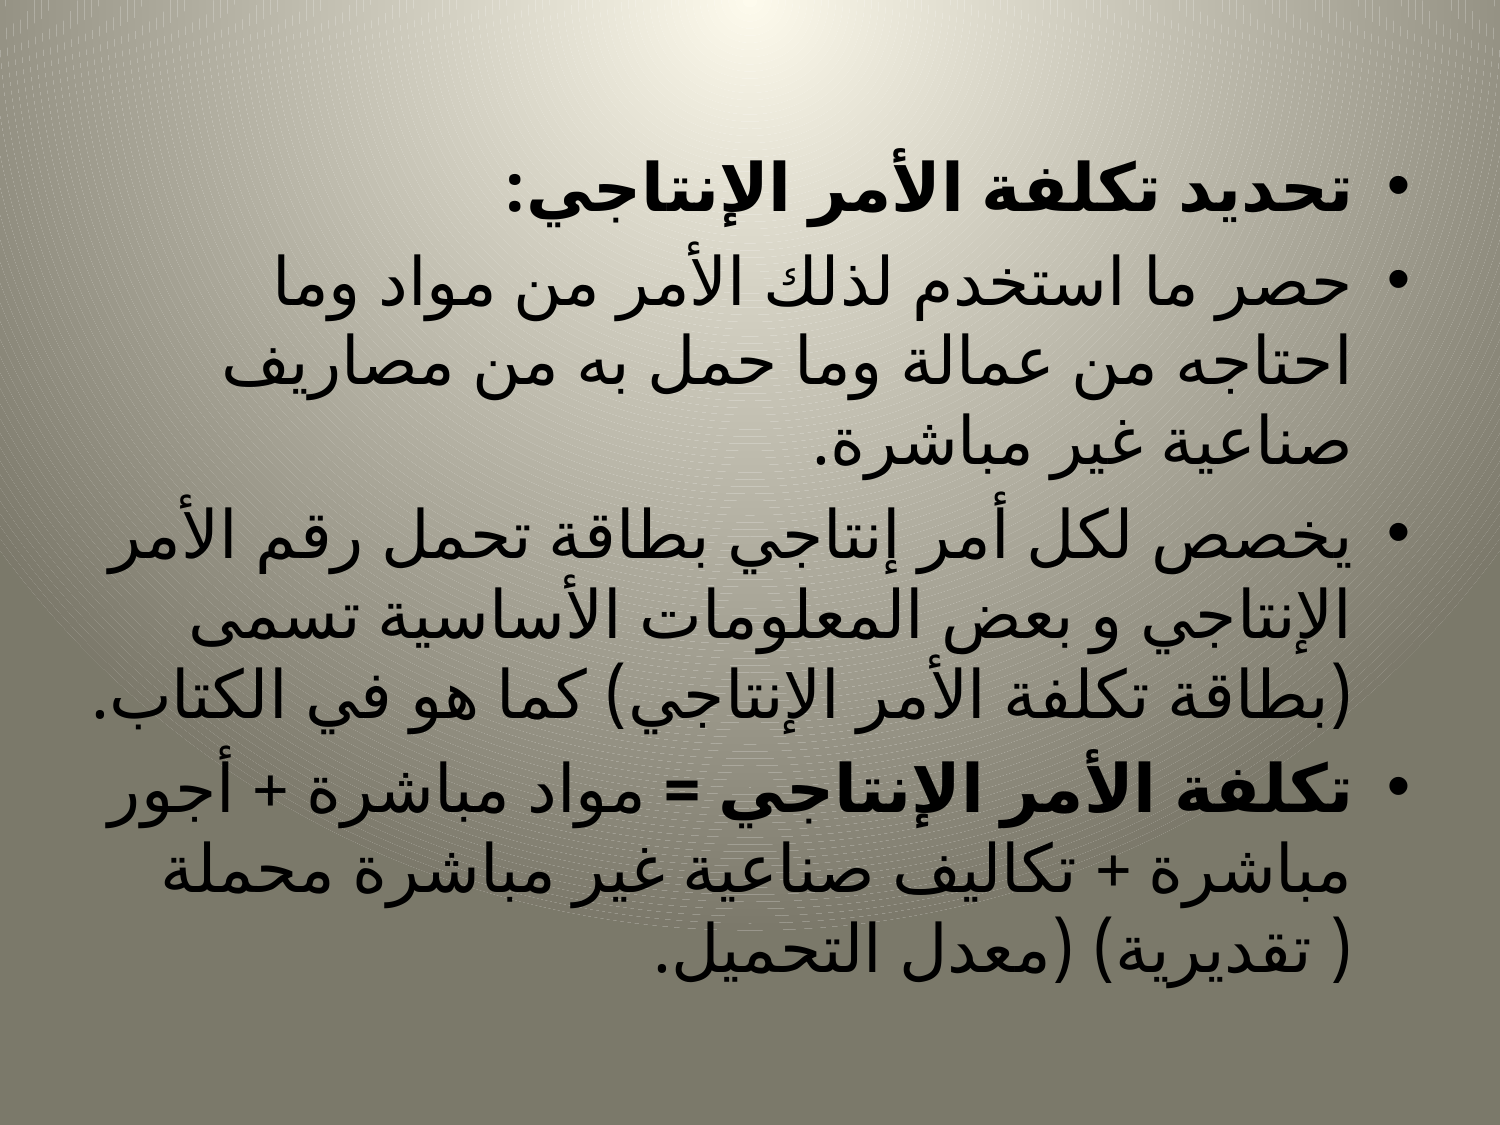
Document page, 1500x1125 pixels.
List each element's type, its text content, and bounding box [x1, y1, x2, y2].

list تحديد تكلفة الأمر الإنتاجي: حصر ما استخدم لذلك الأمر من مواد وما احتاجه من عمالة وما حمل به من مصاريف صناعية غير مباشرة. يخصص لكل أمر إنتاجي بطاقة تحمل رقم الأمر الإنتاجي و بعض المعلومات الأساسية تسمى (بطاقة تكلفة الأمر الإنتاجي) كما هو في الكتاب. تكلفة الأمر الإنتاجي = مواد مباشرة + أجور مباشرة + تكاليف صناعية غير مباشرة محملة ( تقديرية) (معدل التحميل. [75, 137, 1425, 1005]
